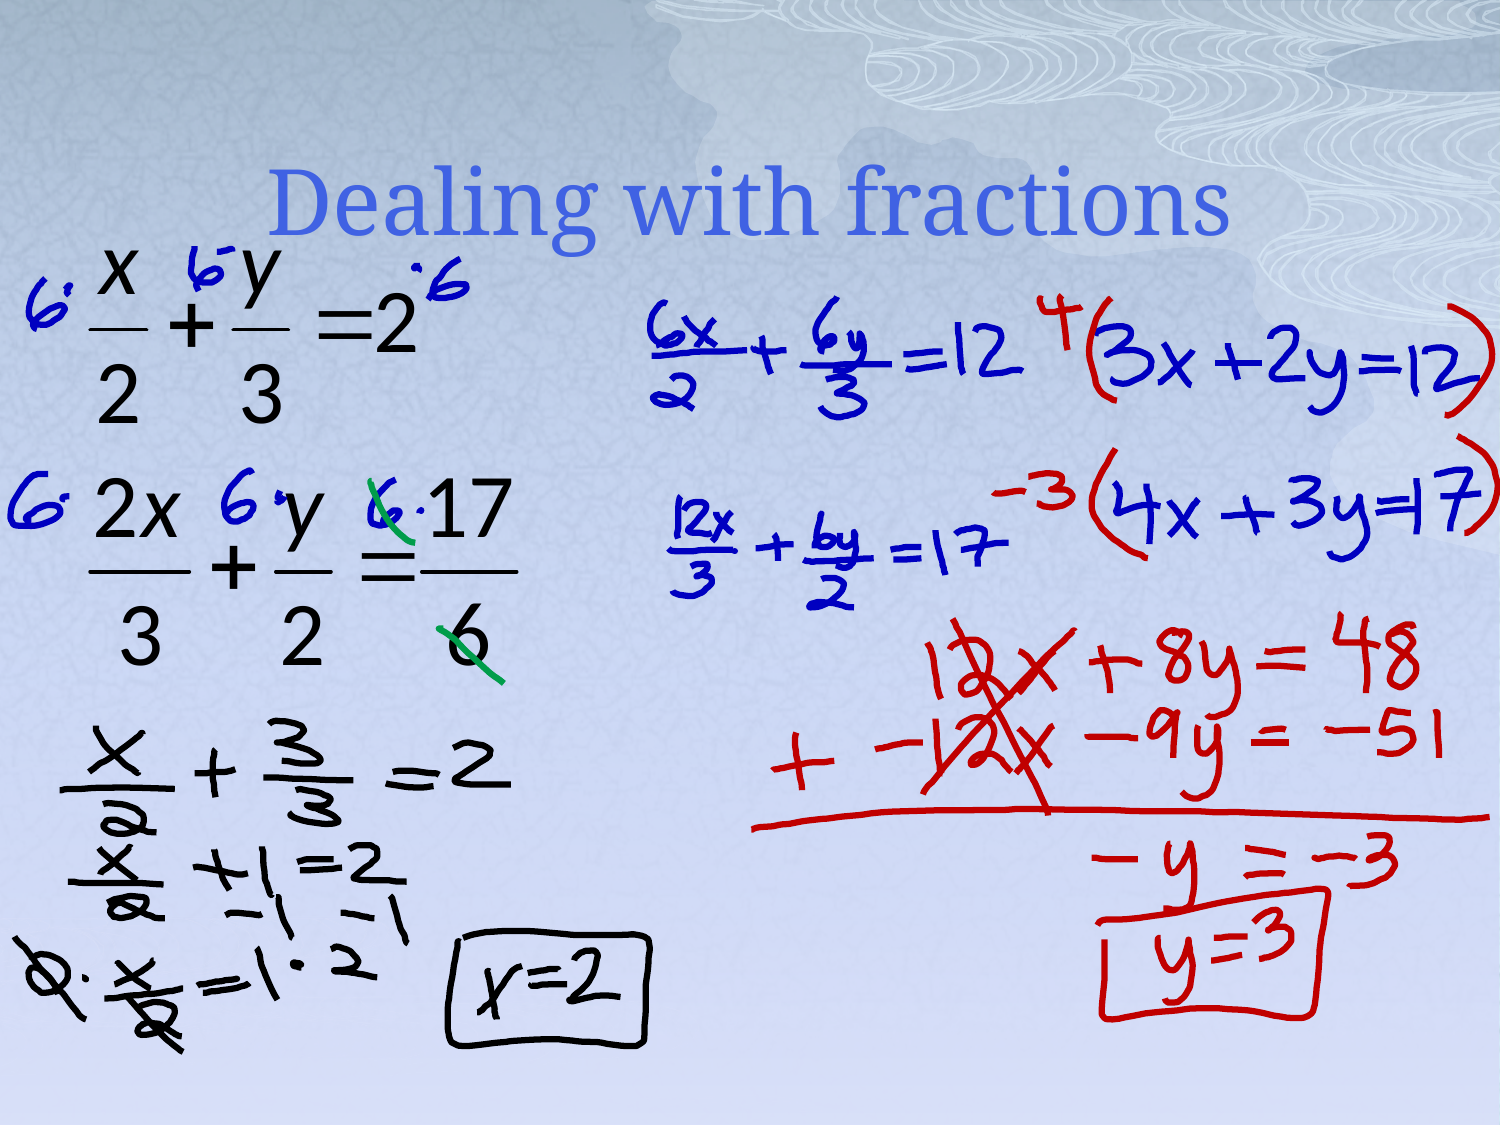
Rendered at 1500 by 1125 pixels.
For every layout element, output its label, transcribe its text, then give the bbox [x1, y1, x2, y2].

text_box [964, 639, 1009, 696]
text_box [102, 802, 157, 835]
text_box [225, 912, 263, 916]
text_box [773, 533, 778, 544]
text_box [1200, 641, 1239, 718]
text_box [803, 557, 874, 563]
text_box [755, 543, 794, 549]
text_box [1244, 872, 1285, 878]
text_box [960, 542, 1009, 551]
text_box [1348, 834, 1396, 888]
text_box [104, 995, 125, 999]
text_box [890, 546, 922, 551]
text_box [808, 577, 855, 608]
text_box [1096, 888, 1329, 1020]
text_box [905, 363, 947, 371]
text_box [453, 742, 511, 786]
text_box [1157, 349, 1194, 383]
text_box [1036, 748, 1052, 767]
text_box [1086, 734, 1139, 739]
text_box [1183, 520, 1198, 538]
text_box [115, 862, 138, 881]
text_box [28, 278, 66, 330]
text_box [1037, 669, 1056, 691]
text_box [668, 548, 734, 552]
text_box [1181, 725, 1221, 800]
text_box [125, 995, 184, 1053]
text_box [1025, 725, 1054, 764]
text_box [1105, 659, 1143, 665]
text_box [1063, 303, 1083, 311]
text_box [676, 496, 682, 539]
text_box [213, 849, 222, 870]
text_box [192, 866, 249, 876]
text_box [1221, 513, 1275, 517]
text_box [1435, 372, 1445, 390]
text_box [819, 376, 865, 418]
text_box [289, 788, 339, 825]
text_box [1028, 472, 1074, 508]
text_box [922, 629, 1076, 795]
text_box [1424, 346, 1446, 364]
text_box [61, 495, 70, 500]
text_box [1325, 728, 1371, 732]
text_box [794, 732, 800, 764]
text_box [935, 530, 946, 576]
text_box [14, 936, 87, 1020]
text_box [1113, 325, 1152, 385]
text_box [704, 335, 717, 347]
text_box [1387, 623, 1417, 688]
text_box [835, 331, 865, 364]
text_box [138, 1001, 182, 1037]
text_box [1457, 435, 1499, 534]
text_box [874, 741, 923, 750]
text_box [1018, 728, 1036, 748]
text_box [261, 846, 273, 896]
text_box [1313, 855, 1357, 860]
text_box [772, 760, 835, 771]
text_box [711, 511, 732, 542]
text_box [1059, 294, 1069, 351]
text_box [28, 959, 59, 995]
text_box [1309, 351, 1345, 414]
text_box [1368, 637, 1381, 648]
text_box [276, 896, 294, 939]
text_box [88, 732, 143, 773]
text_box [1168, 498, 1199, 537]
text_box [116, 962, 131, 975]
text_box [798, 767, 803, 791]
text_box [330, 946, 378, 978]
text_box [970, 722, 1012, 773]
text_box [966, 547, 983, 567]
text_box [1328, 495, 1368, 560]
text_box [220, 872, 230, 891]
text_box [974, 325, 1023, 375]
text_box [107, 895, 165, 919]
text_box [752, 347, 763, 352]
text_box [1146, 483, 1152, 545]
text_box [59, 787, 175, 791]
text_box [723, 522, 734, 534]
text_box [1227, 343, 1239, 380]
text_box [1433, 711, 1440, 758]
text_box [935, 718, 942, 771]
text_box [652, 374, 694, 410]
text_box [216, 768, 236, 773]
text_box [998, 713, 1049, 816]
text_box [751, 808, 1490, 831]
text_box [1264, 649, 1306, 653]
text_box [1088, 297, 1117, 402]
text_box [99, 846, 132, 875]
text_box [1162, 342, 1177, 365]
text_box [9, 473, 61, 527]
text_box [1099, 645, 1111, 694]
text_box [1362, 618, 1369, 694]
text_box [1091, 448, 1148, 559]
text_box [926, 642, 942, 700]
text_box [292, 961, 302, 968]
text_box [98, 847, 114, 862]
text_box [715, 511, 724, 523]
title Dealing with fractions [75, 105, 1425, 293]
text_box [814, 513, 835, 549]
text_box [957, 322, 965, 375]
text_box [949, 640, 976, 671]
text_box [649, 302, 683, 348]
text_box [202, 982, 250, 994]
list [74, 212, 538, 683]
text_box [960, 674, 983, 696]
text_box [64, 284, 70, 296]
text_box [1415, 478, 1419, 535]
text_box [1335, 612, 1363, 644]
text_box [114, 959, 154, 985]
text_box [385, 782, 434, 788]
text_box [651, 349, 748, 357]
text_box [1290, 477, 1323, 527]
text_box [954, 527, 986, 548]
text_box [760, 335, 772, 375]
text_box [1149, 709, 1178, 758]
text_box [1444, 305, 1493, 416]
text_box [814, 296, 838, 352]
text_box [1410, 345, 1418, 395]
text_box [447, 930, 651, 1047]
text_box [1039, 297, 1061, 313]
text_box [1375, 508, 1416, 514]
text_box [683, 501, 713, 535]
text_box [1177, 367, 1192, 386]
text_box [835, 561, 854, 569]
text_box [775, 546, 779, 561]
text_box [1163, 842, 1195, 911]
text_box [957, 716, 986, 738]
text_box [1260, 728, 1286, 732]
text_box [1150, 500, 1161, 507]
text_box [1128, 489, 1147, 508]
text_box [992, 490, 1026, 494]
text_box [67, 881, 164, 885]
text_box [1377, 709, 1414, 755]
text_box [95, 725, 119, 754]
text_box [33, 953, 69, 988]
text_box [197, 978, 238, 987]
text_box [389, 895, 409, 944]
text_box [268, 720, 322, 765]
text_box [1256, 665, 1306, 669]
text_box [1018, 650, 1036, 668]
text_box [115, 752, 139, 774]
text_box [392, 770, 440, 776]
text_box [1442, 496, 1460, 532]
text_box [1245, 497, 1252, 513]
text_box [672, 563, 713, 597]
text_box [212, 749, 217, 798]
text_box [1158, 629, 1190, 681]
text_box [128, 988, 184, 997]
text_box [133, 977, 151, 990]
text_box [297, 858, 334, 863]
text_box [256, 947, 278, 1001]
text_box [696, 318, 716, 348]
text_box [1269, 327, 1306, 380]
text_box [832, 365, 856, 372]
text_box [765, 348, 787, 352]
text_box [683, 316, 703, 336]
text_box [136, 1021, 158, 1036]
text_box [836, 531, 857, 559]
text_box [348, 844, 407, 883]
text_box [1436, 469, 1461, 495]
text_box [1377, 498, 1410, 503]
